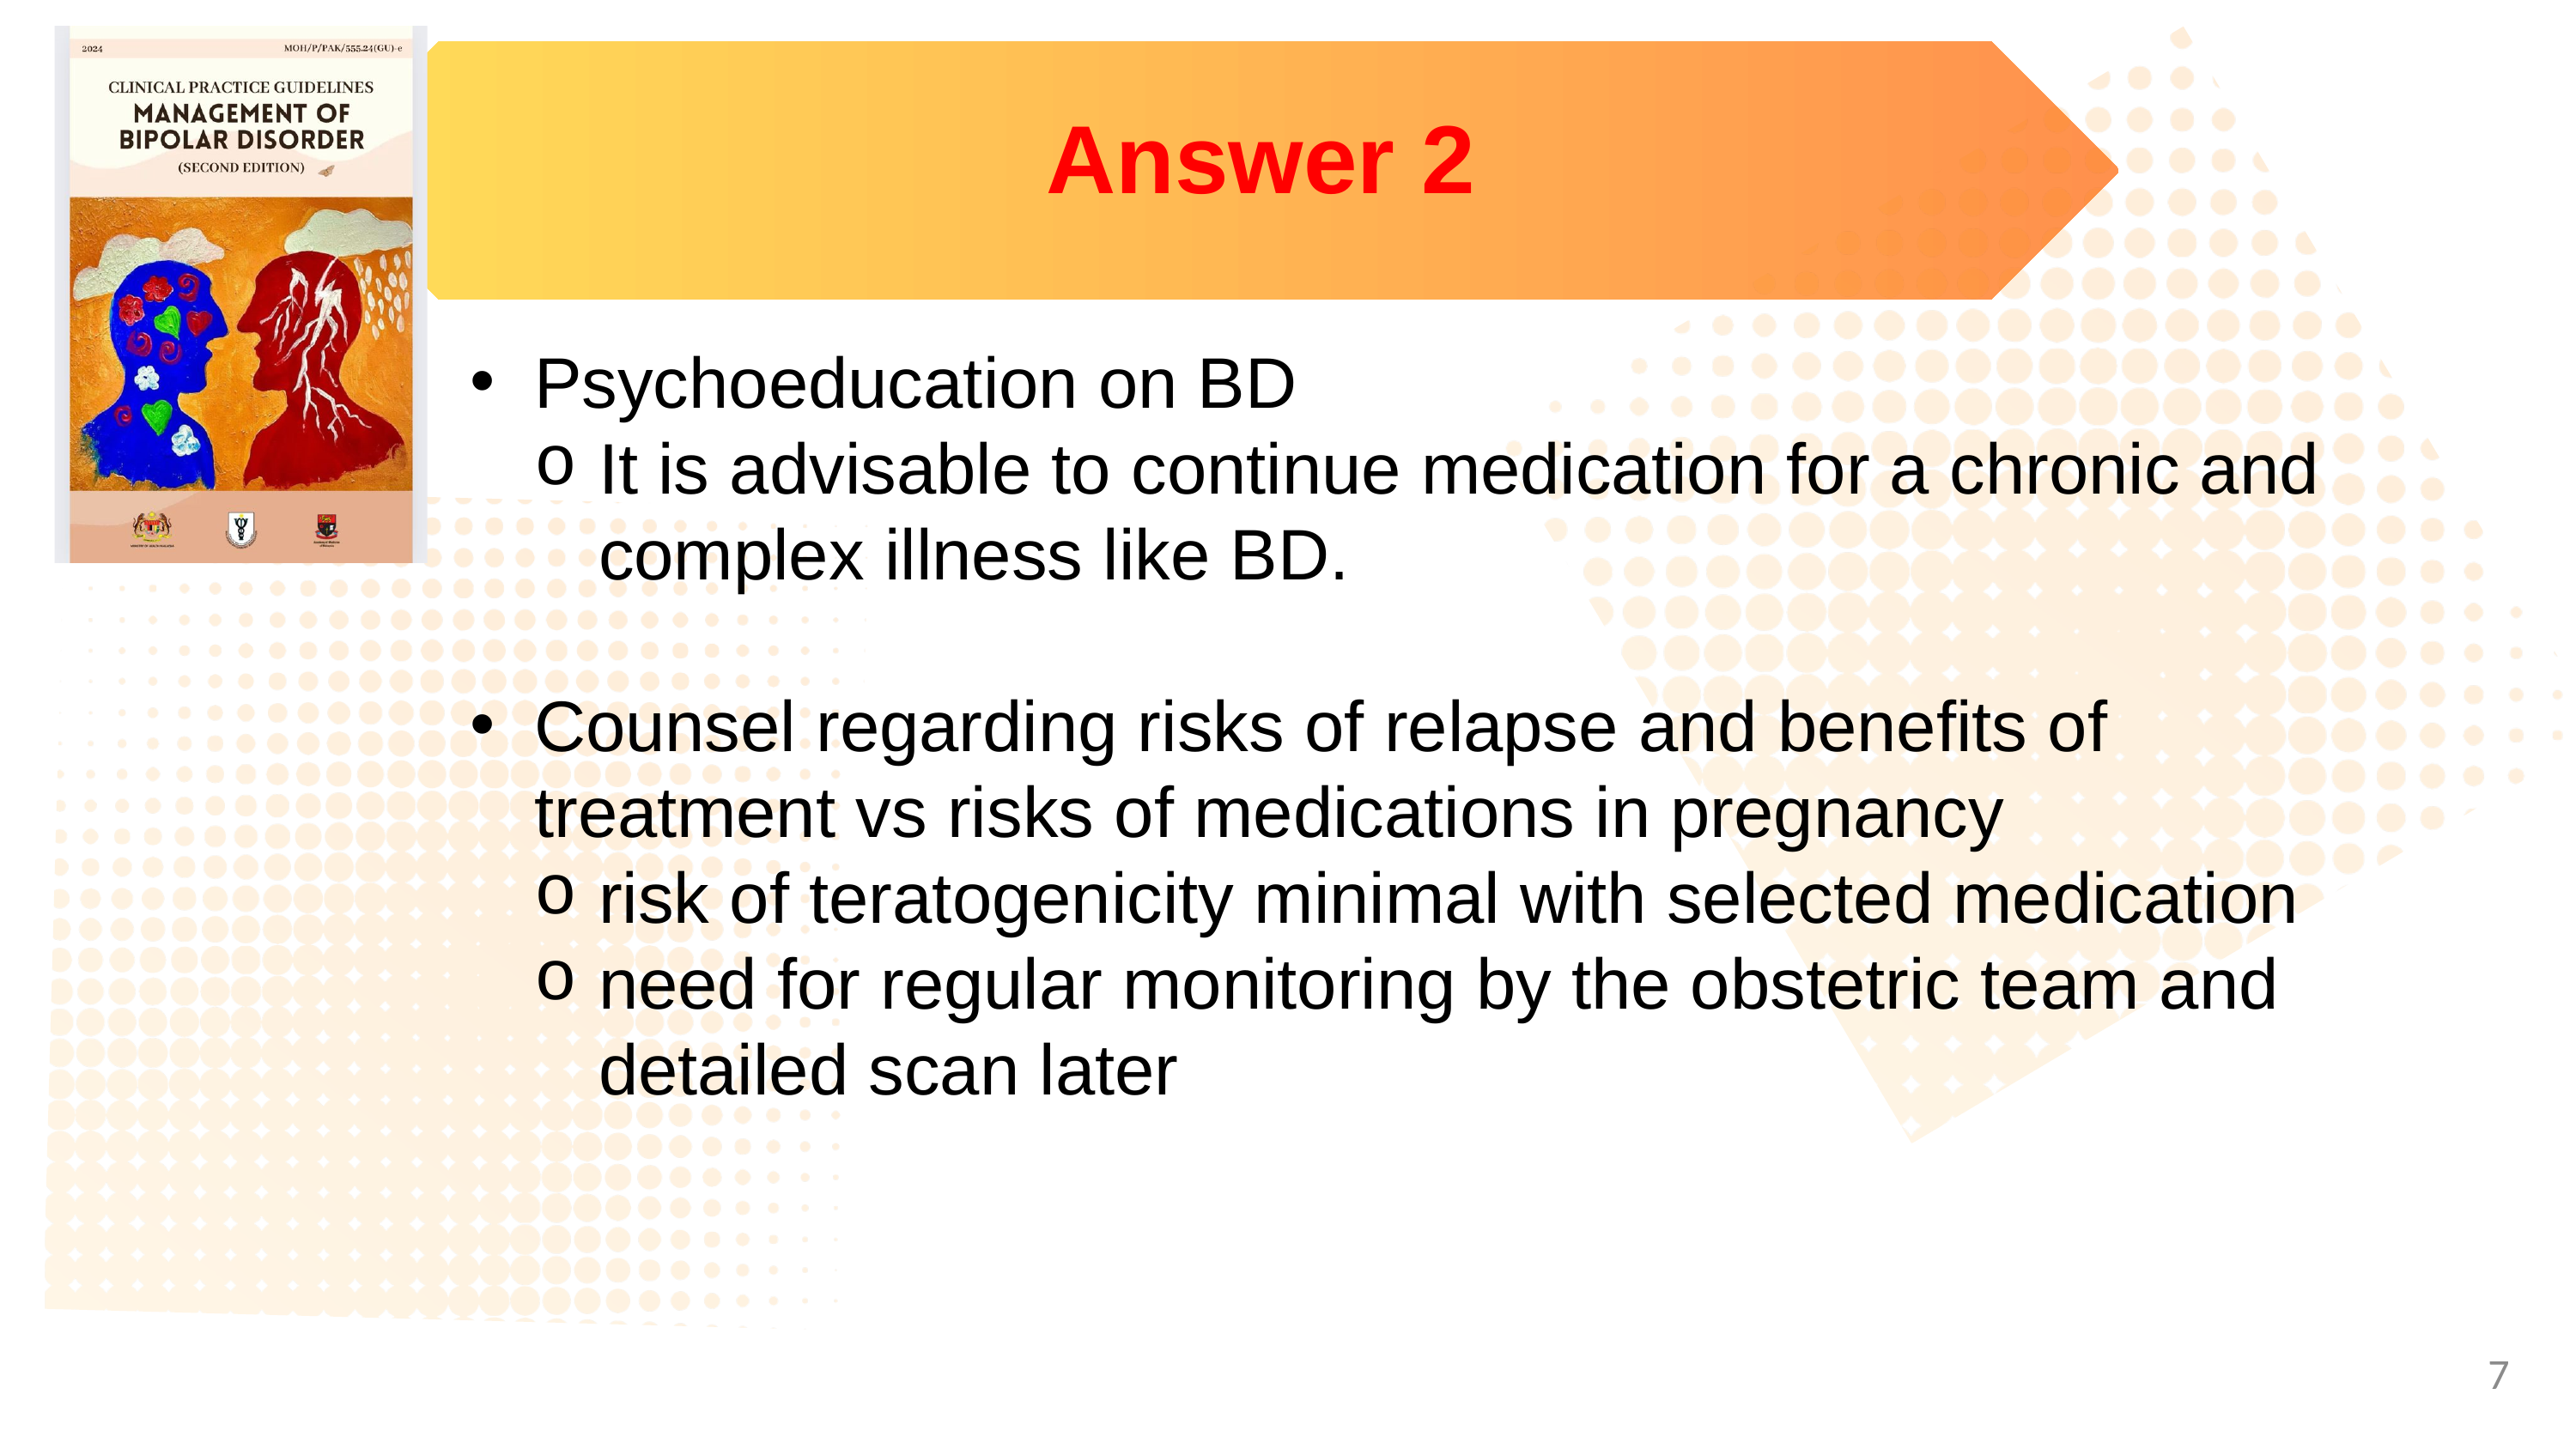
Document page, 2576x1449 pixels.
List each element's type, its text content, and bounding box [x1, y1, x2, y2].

text_box [43, 496, 848, 1331]
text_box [311, 41, 2119, 300]
text_box [54, 26, 428, 563]
text_box Psychoeducation on BD It is advisable to continue medication for a chronic and complex illness like BD. Counsel regarding risks of relapse and benefits of treatment vs risks of medications in pregnancy risk of teratogenicity minimal with selected medication need for regular monitoring by the obstetric team and detailed scan later [457, 330, 2347, 1288]
slide_number 7 [2221, 1346, 2523, 1398]
text_box [1672, 26, 2576, 886]
